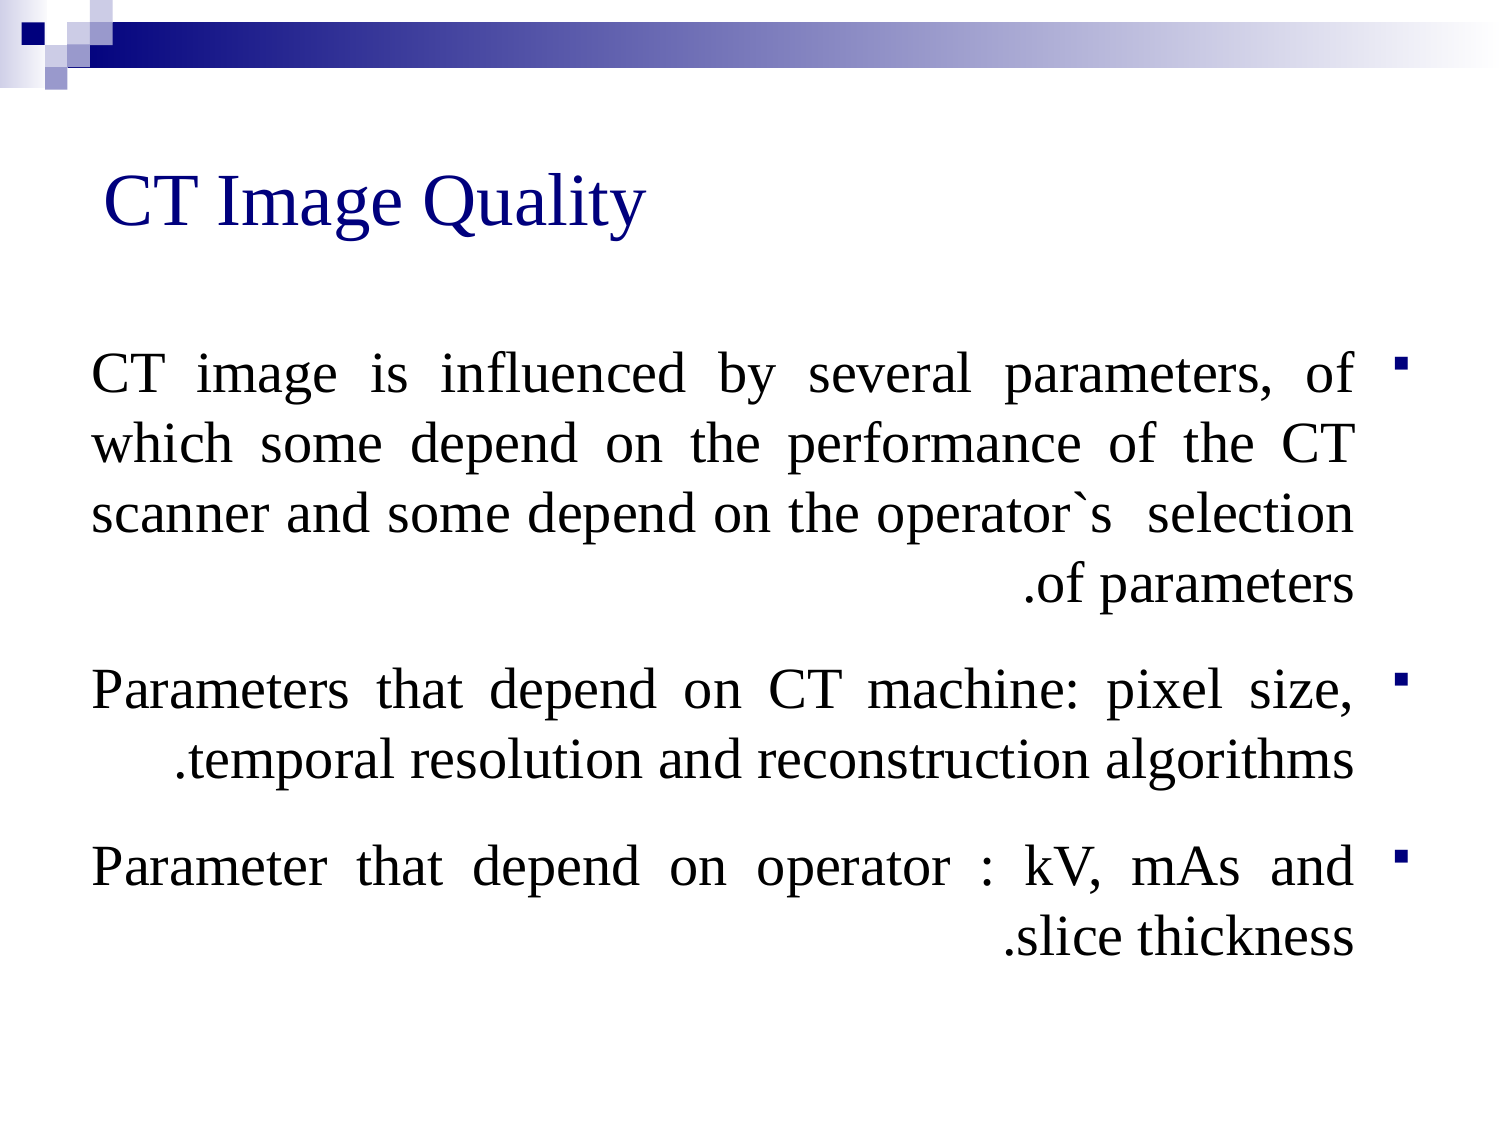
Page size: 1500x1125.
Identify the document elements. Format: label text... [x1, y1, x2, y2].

title CT Image Quality [88, 101, 1439, 290]
list CT image is influenced by several parameters, of which some depend on the performance of the CT scanner and some depend on the operator`s selection of parameters. Parameters that depend on CT machine: pixel size, temporal resolution and reconstruction algorithms. Parameter that depend on operator : kV, mAs and slice thickness. [76, 326, 1427, 1047]
